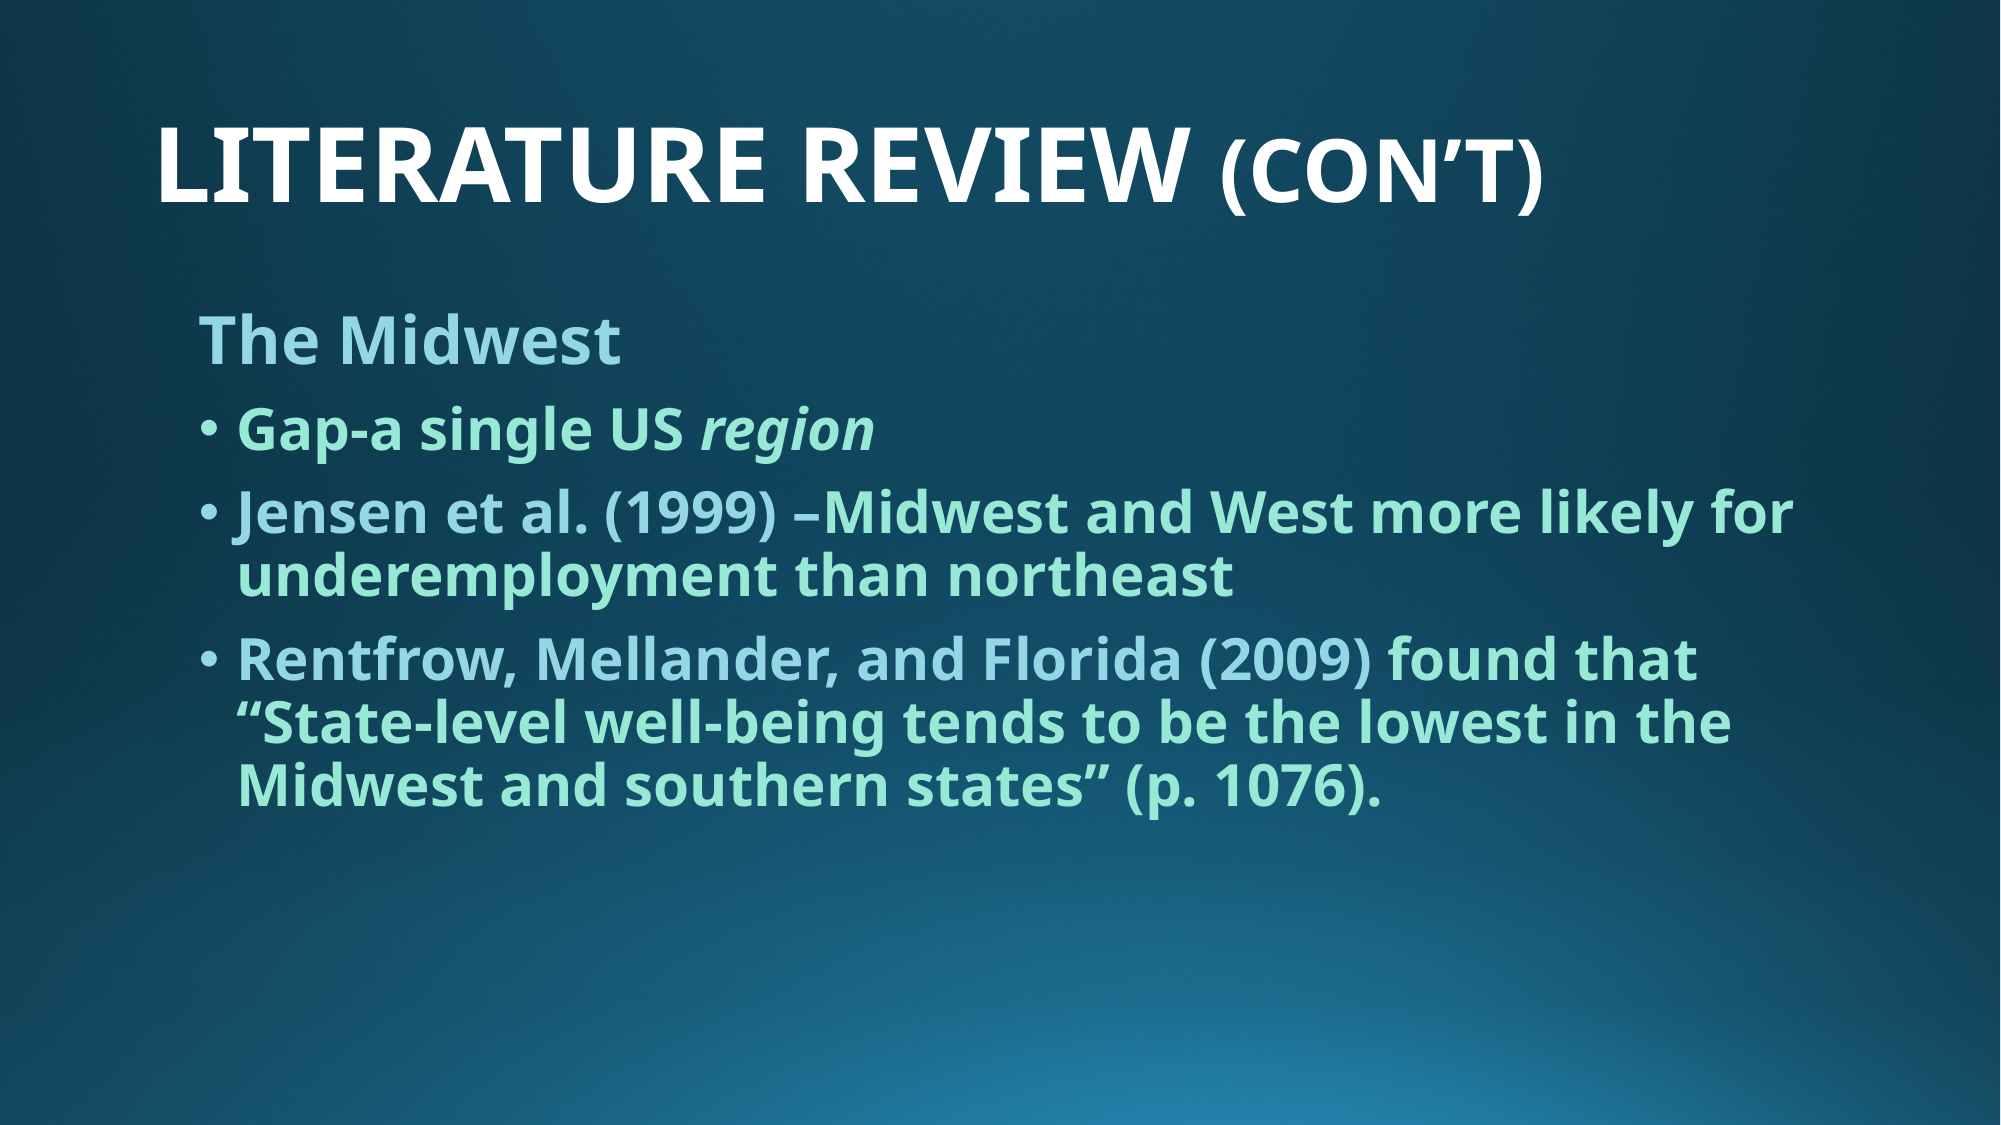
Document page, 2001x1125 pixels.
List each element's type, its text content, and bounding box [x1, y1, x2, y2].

title LITERATURE REVIEW (CON’T) [137, 59, 1863, 278]
picture [0, 0, 2001, 1125]
list The Midwest Gap-a single US region Jensen et al. (1999) –Midwest and West more likely for underemployment than northeast Rentfrow, Mellander, and Florida (2009) found that “State-level well-being tends to be the lowest in the Midwest and southern states” (p. 1076). [183, 299, 1863, 1014]
